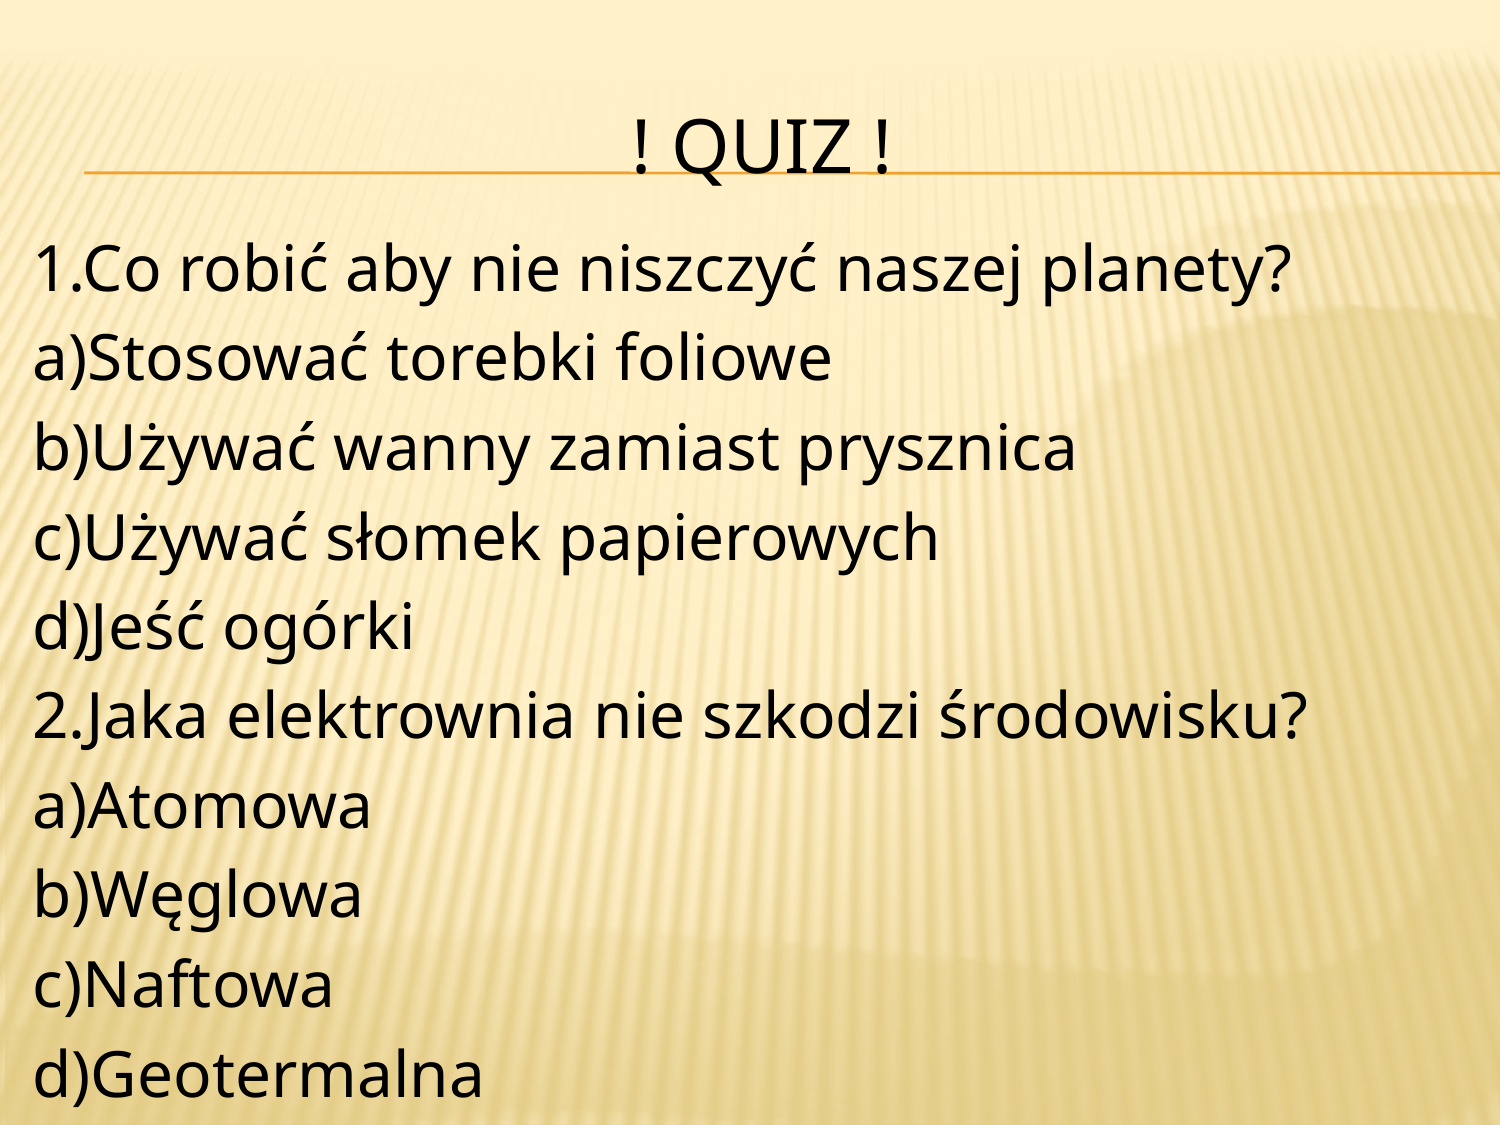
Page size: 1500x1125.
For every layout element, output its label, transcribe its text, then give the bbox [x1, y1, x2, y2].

title ! Quiz ! [50, 75, 1475, 213]
list 1.Co robić aby nie niszczyć naszej planety? a)Stosować torebki foliowe b)Używać wanny zamiast prysznica c)Używać słomek papierowych d)Jeść ogórki 2.Jaka elektrownia nie szkodzi środowisku? a)Atomowa b)Węglowa c)Naftowa d)Geotermalna [17, 219, 1471, 1125]
